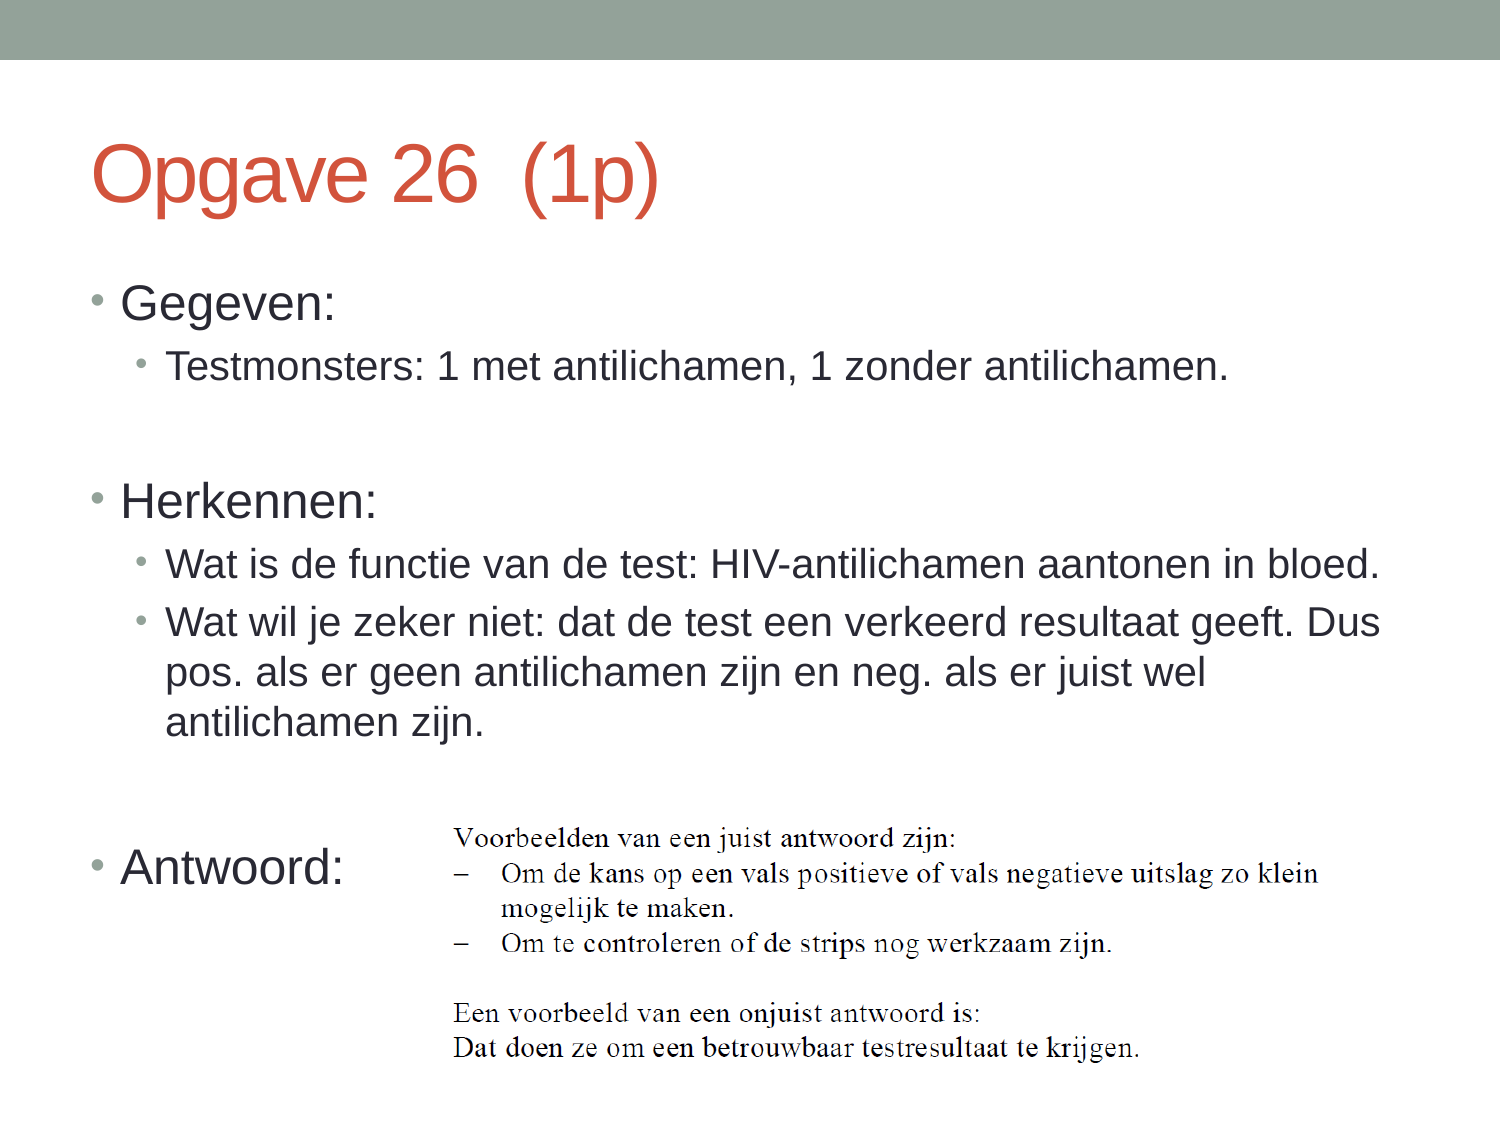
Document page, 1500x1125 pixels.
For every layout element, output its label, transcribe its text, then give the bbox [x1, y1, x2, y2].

list Gegeven: Testmonsters: 1 met antilichamen, 1 zonder antilichamen. Herkennen: Wat is de functie van de test: HIV-antilichamen aantonen in bloed. Wat wil je zeker niet: dat de test een verkeerd resultaat geeft. Dus pos. als er geen antilichamen zijn en neg. als er juist wel antilichamen zijn. Antwoord: [75, 262, 1425, 1063]
picture [442, 822, 1359, 1067]
title Opgave 26 (1p) [75, 87, 1425, 250]
